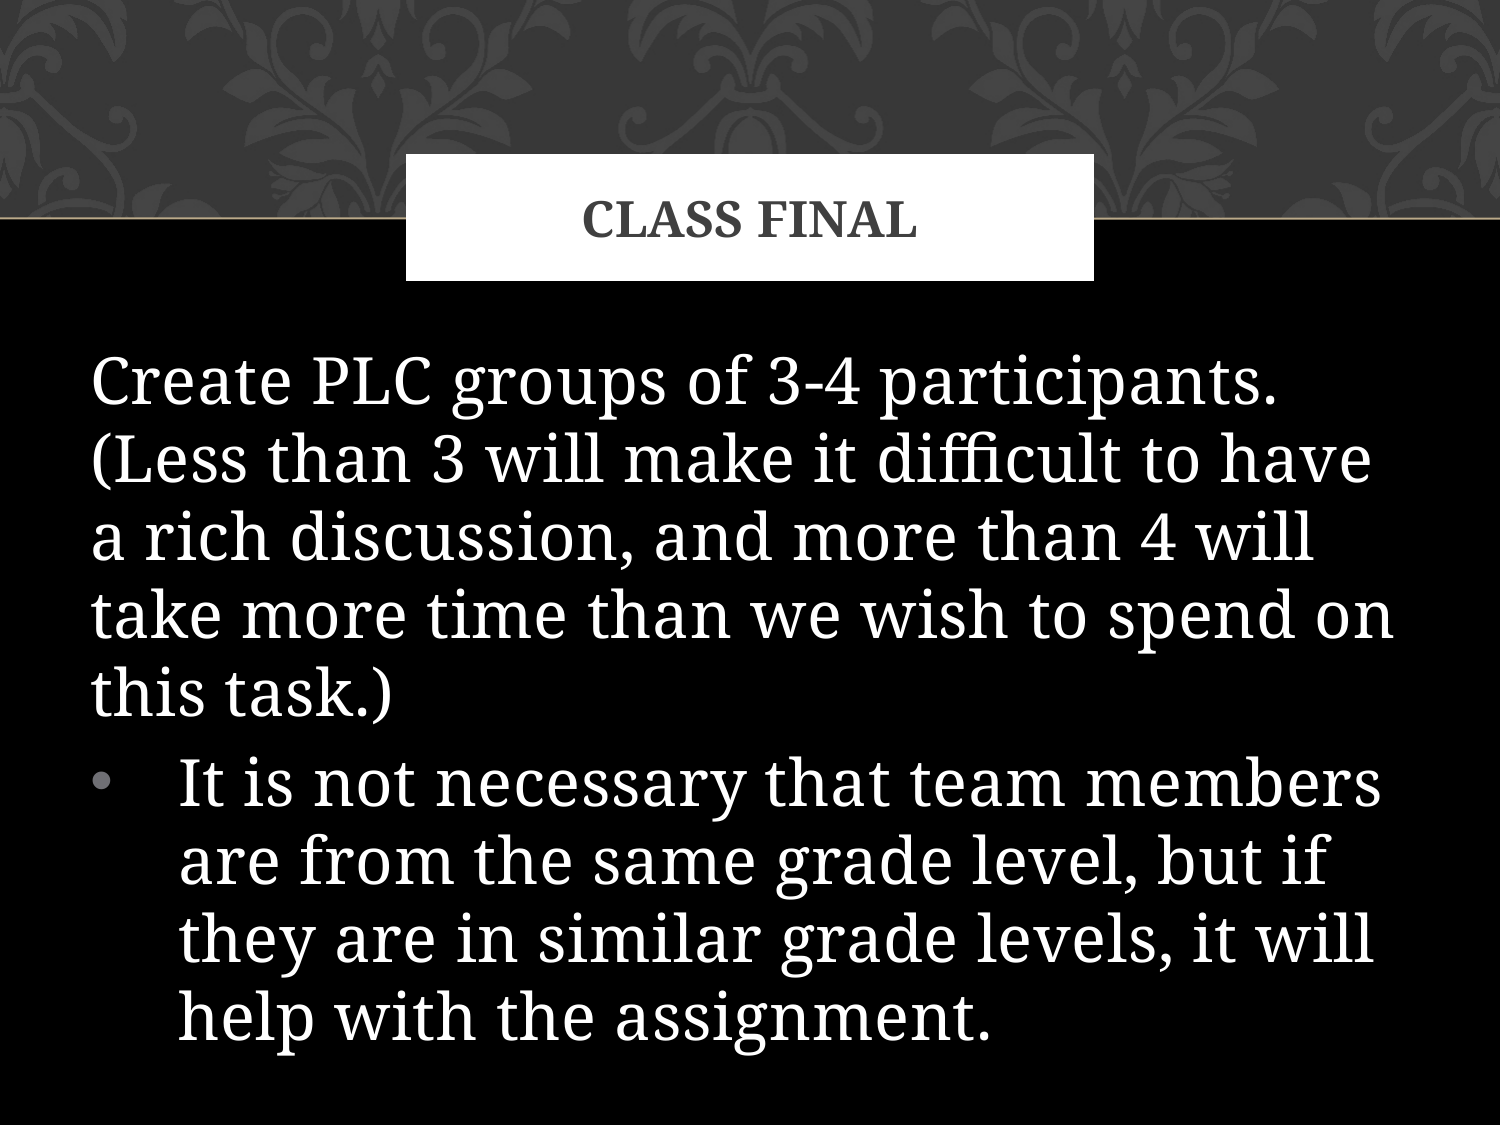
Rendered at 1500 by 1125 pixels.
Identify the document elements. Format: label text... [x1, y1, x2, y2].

list Create PLC groups of 3-4 participants. (Less than 3 will make it difficult to have a rich discussion, and more than 4 will take more time than we wish to spend on this task.) It is not necessary that team members are from the same grade level, but if they are in similar grade levels, it will help with the assignment. [75, 331, 1425, 1074]
title Class Final [406, 154, 1094, 281]
